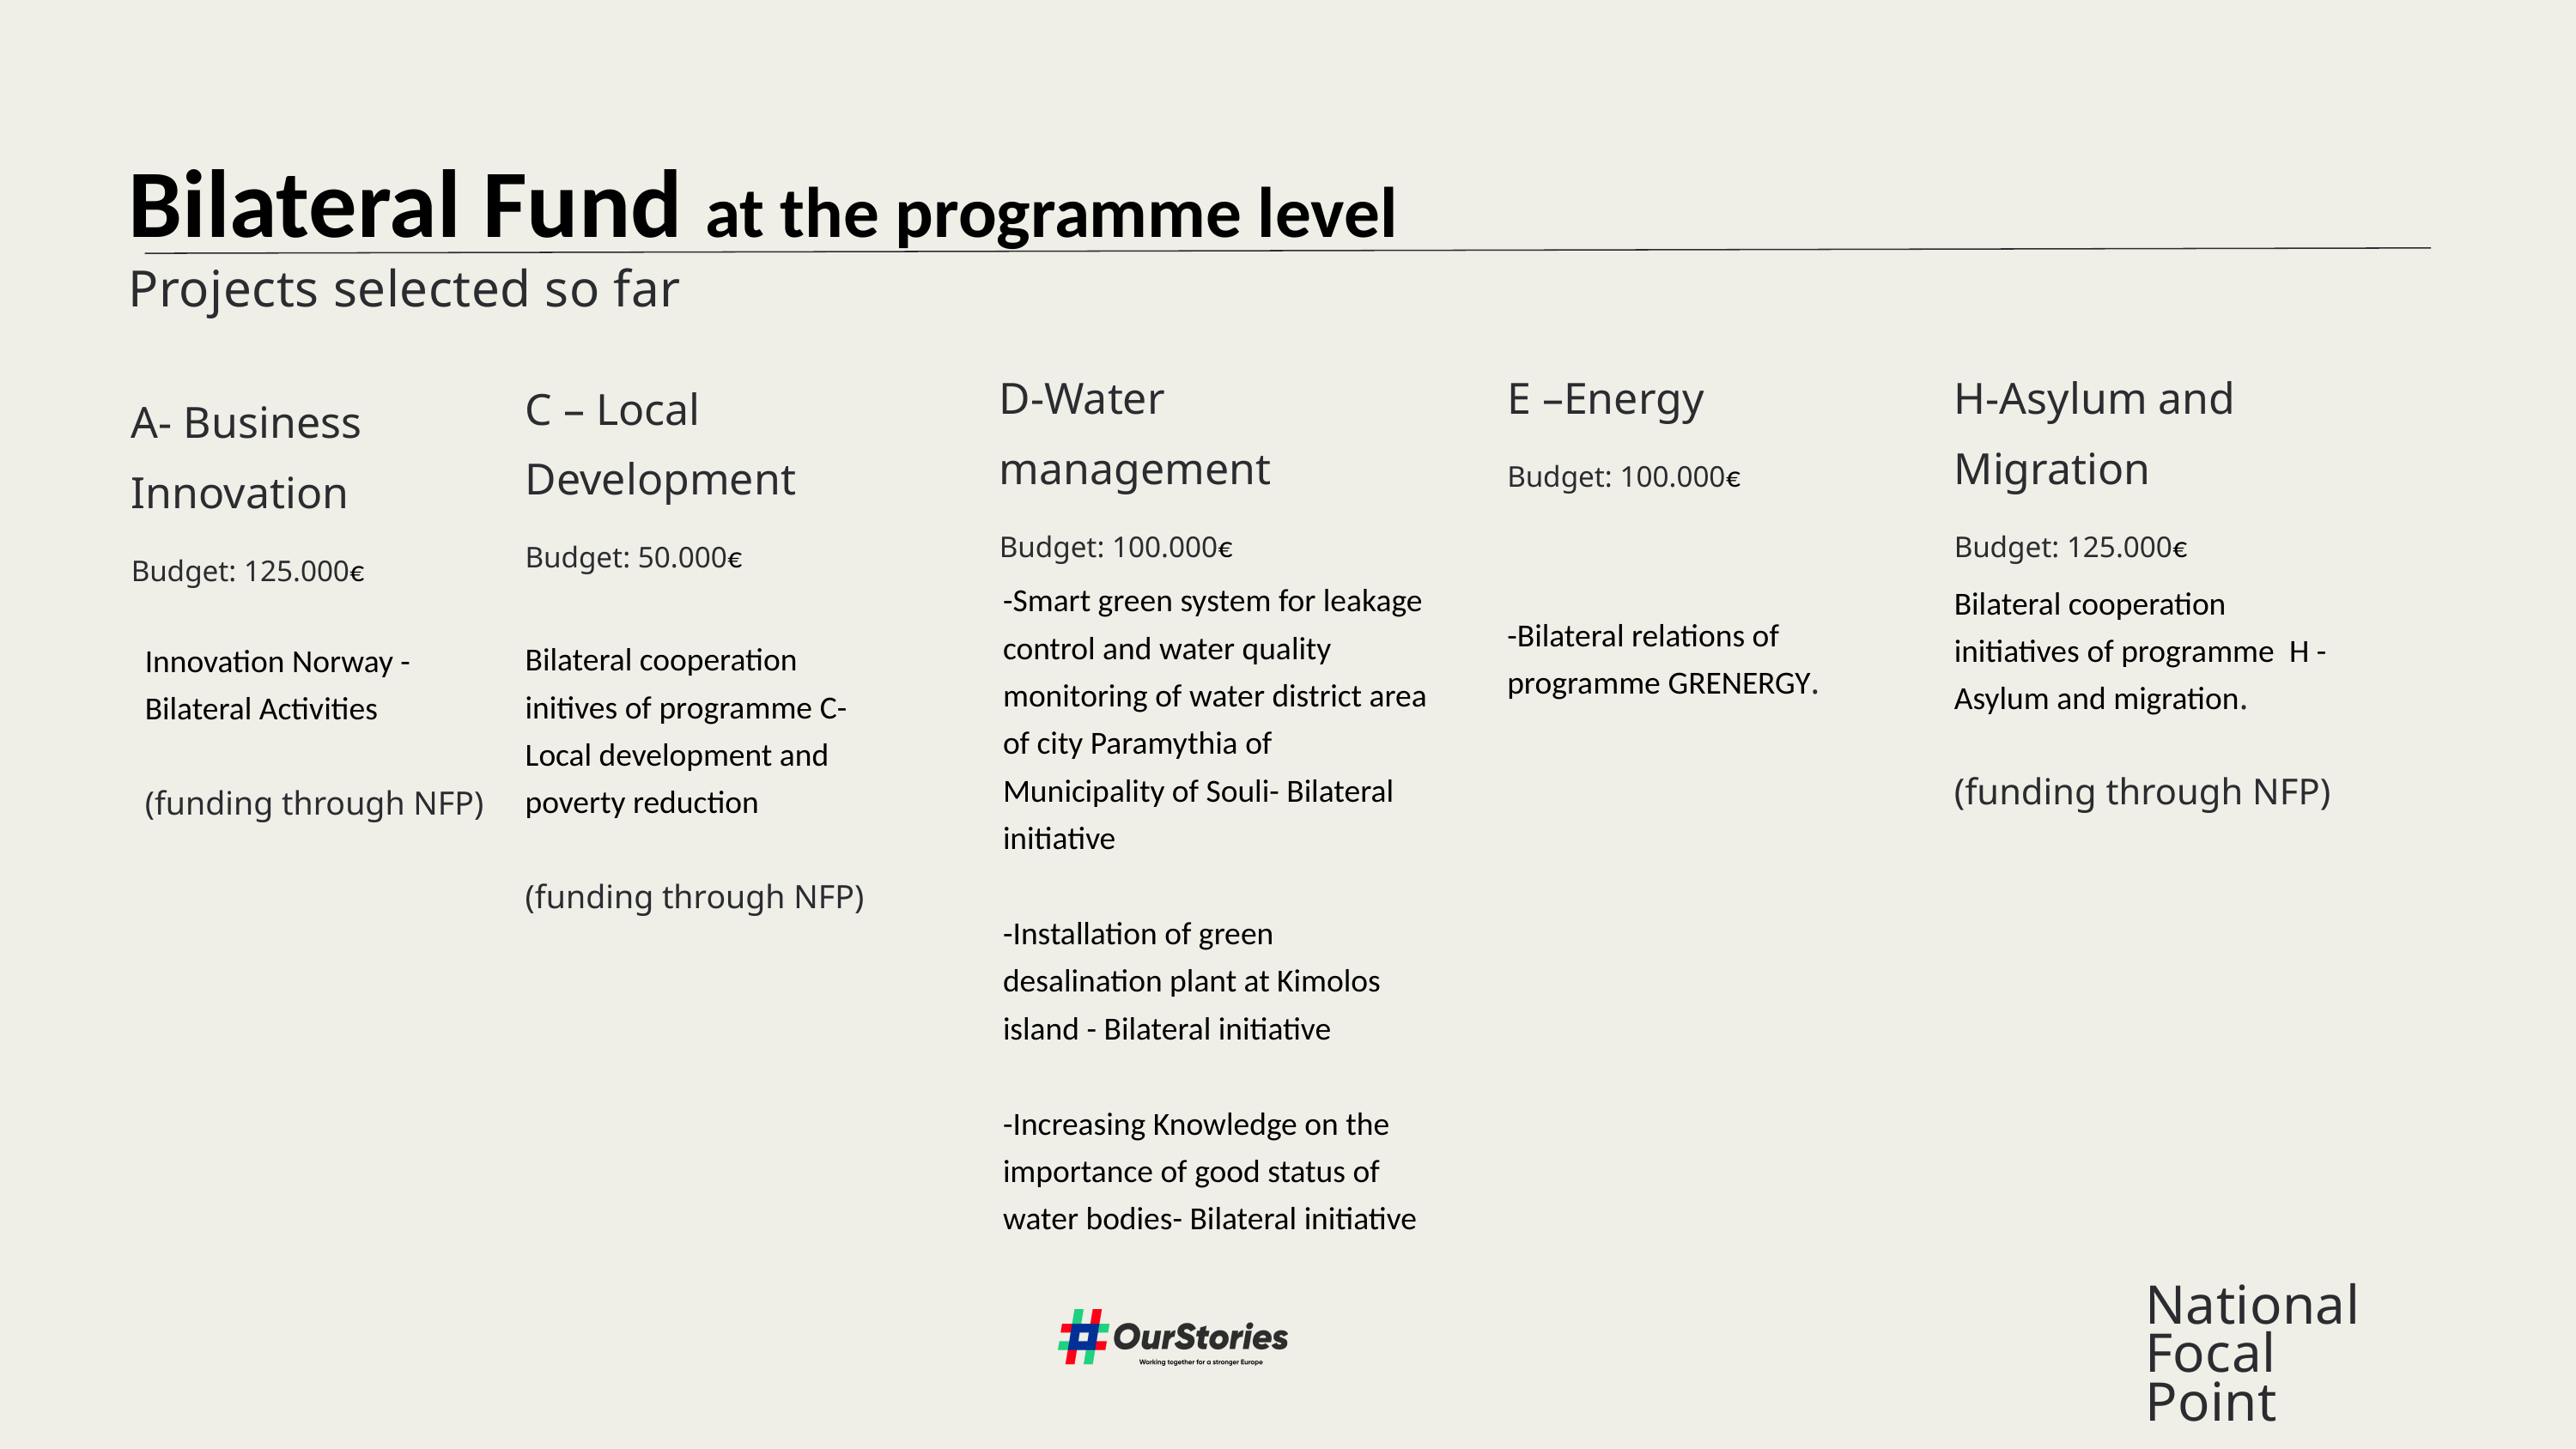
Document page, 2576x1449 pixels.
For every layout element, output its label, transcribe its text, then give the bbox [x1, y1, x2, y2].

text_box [1507, 352, 1884, 801]
text_box National Focal Point [2145, 1285, 2383, 1432]
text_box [999, 352, 1437, 1254]
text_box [1953, 352, 2337, 1014]
text_box [1058, 1309, 1289, 1366]
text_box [131, 376, 505, 828]
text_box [525, 363, 885, 972]
text_box Bilateral Fund at the programme level Projects selected so far [128, 140, 2415, 403]
